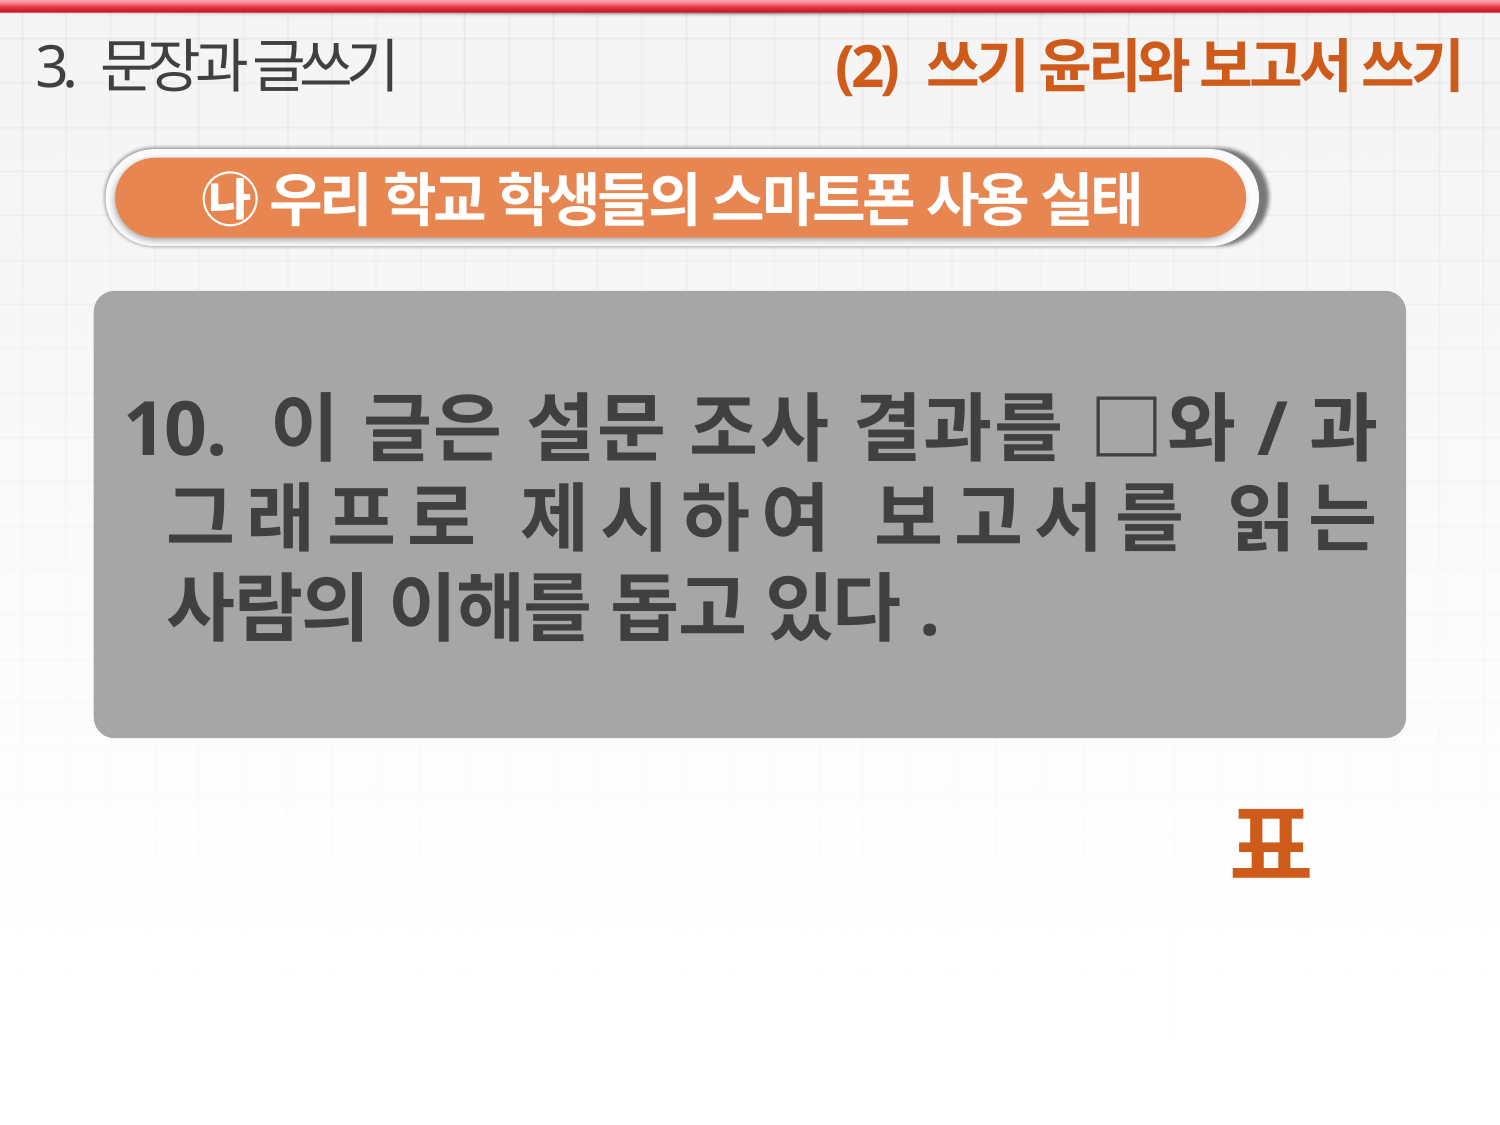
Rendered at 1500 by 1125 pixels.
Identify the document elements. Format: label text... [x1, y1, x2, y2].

list 10. 이 글은 설문 조사 결과를 □와/과 그래프로 제시하여 보고서를 읽는 사람의 이해를 돕고 있다. [108, 304, 1392, 727]
text_box 표 [1101, 787, 1442, 898]
text_box [91, 288, 1409, 741]
list (2) 쓰기 윤리와 보고서 쓰기 [596, 0, 1500, 101]
list 3. 문장과 글쓰기 [0, 0, 596, 101]
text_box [105, 148, 1260, 247]
picture [0, 101, 1500, 1125]
